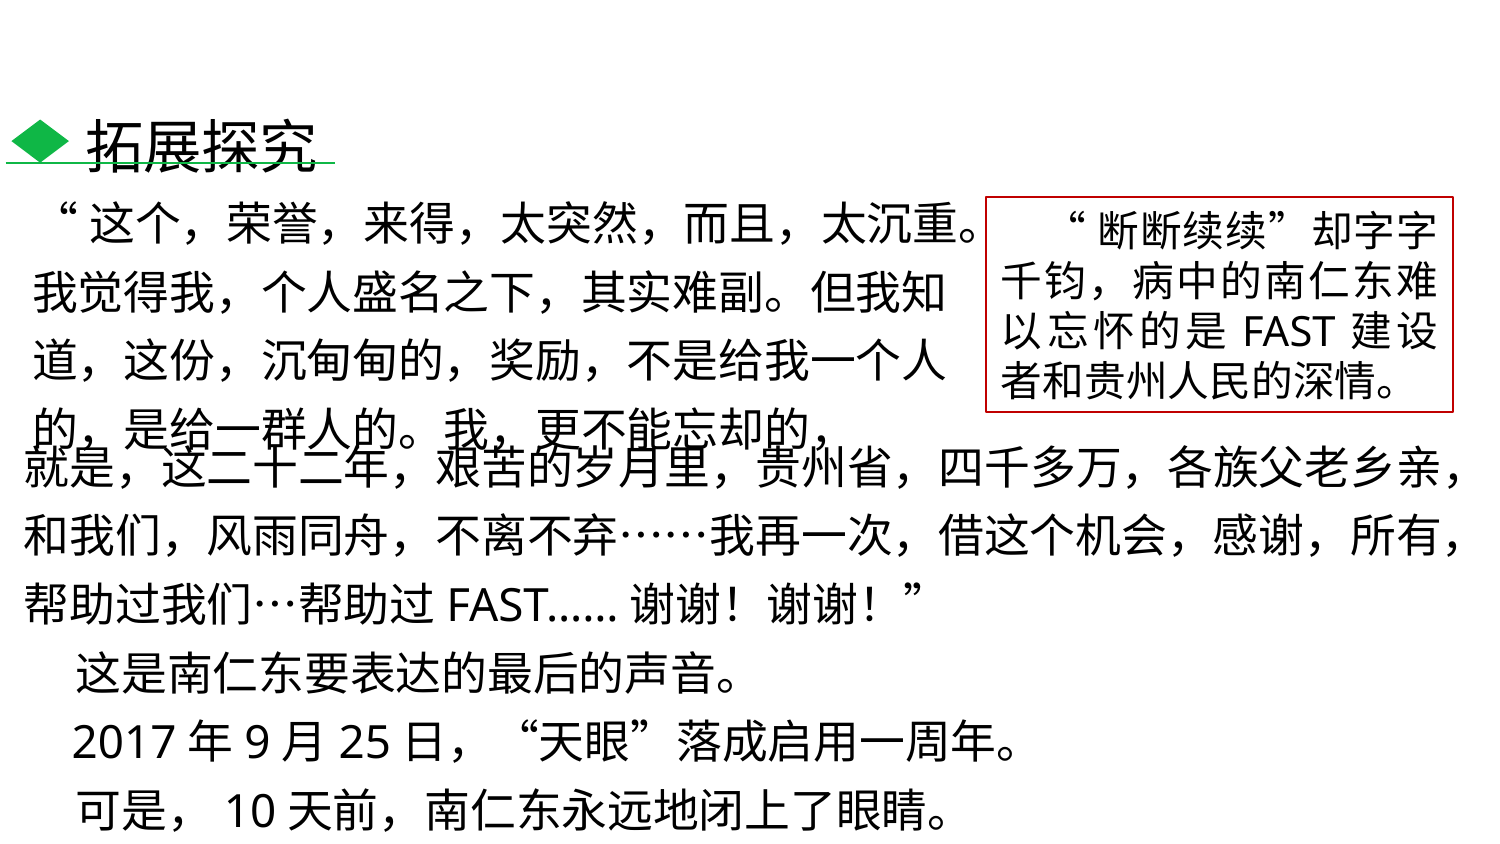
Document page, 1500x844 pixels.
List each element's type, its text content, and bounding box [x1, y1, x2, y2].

text_box “这个，荣誉，来得，太突然，而且，太沉重。我觉得我，个人盛名之下，其实难副。但我知道，这份，沉甸甸的，奖励，不是给我一个人的，是给一群人的。我，更不能忘却的， [17, 173, 975, 417]
text_box 就是，这二十二年，艰苦的岁月里，贵州省，四千多万，各族父老乡亲，和我们，风雨同舟，不离不弃……我再一次，借这个机会，感谢，所有，帮助过我们…帮助过FAST……谢谢！谢谢！” 这是南仁东要表达的最后的声音。 2017年9月25日，“天眼”落成启用一周年。 可是，10天前，南仁东永远地闭上了眼睛。 [8, 417, 1500, 844]
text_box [5, 102, 336, 189]
text_box “断断续续”却字字千钧，病中的南仁东难以忘怀的是FAST建设者和贵州人民的深情。 [986, 196, 1453, 412]
